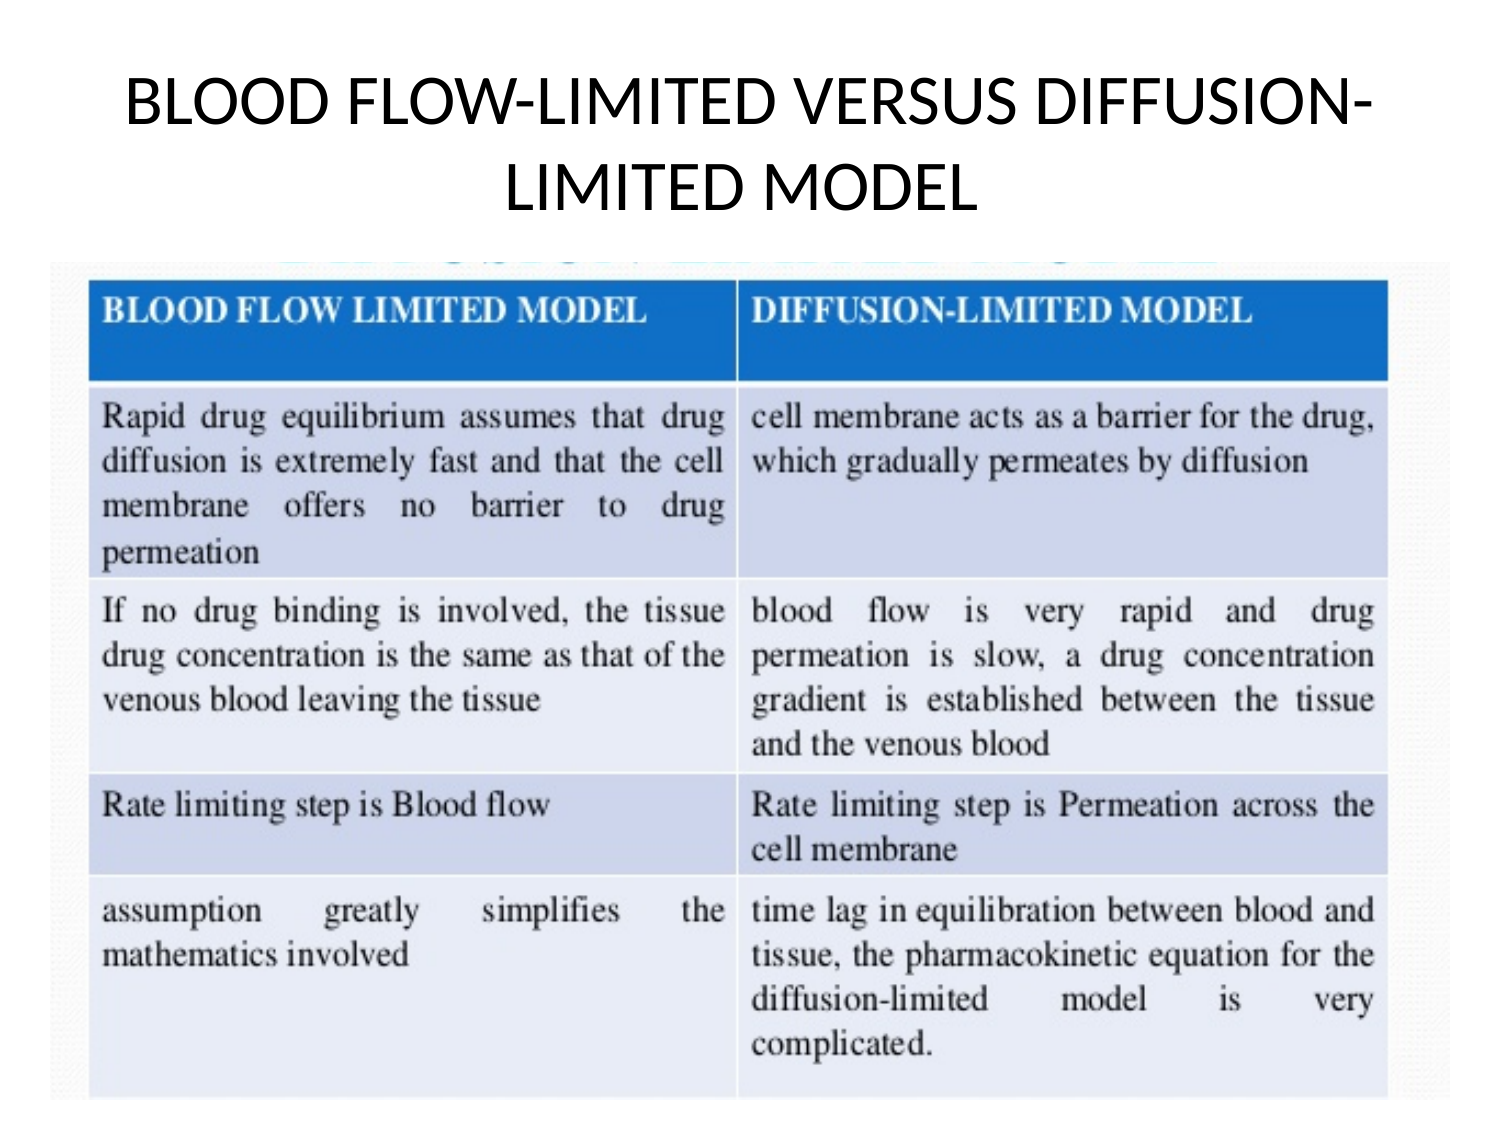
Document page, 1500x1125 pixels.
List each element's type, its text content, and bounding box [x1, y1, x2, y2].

title BLOOD FLOW-LIMITED VERSUS DIFFUSION-LIMITED MODEL [75, 45, 1425, 233]
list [49, 262, 1451, 1101]
